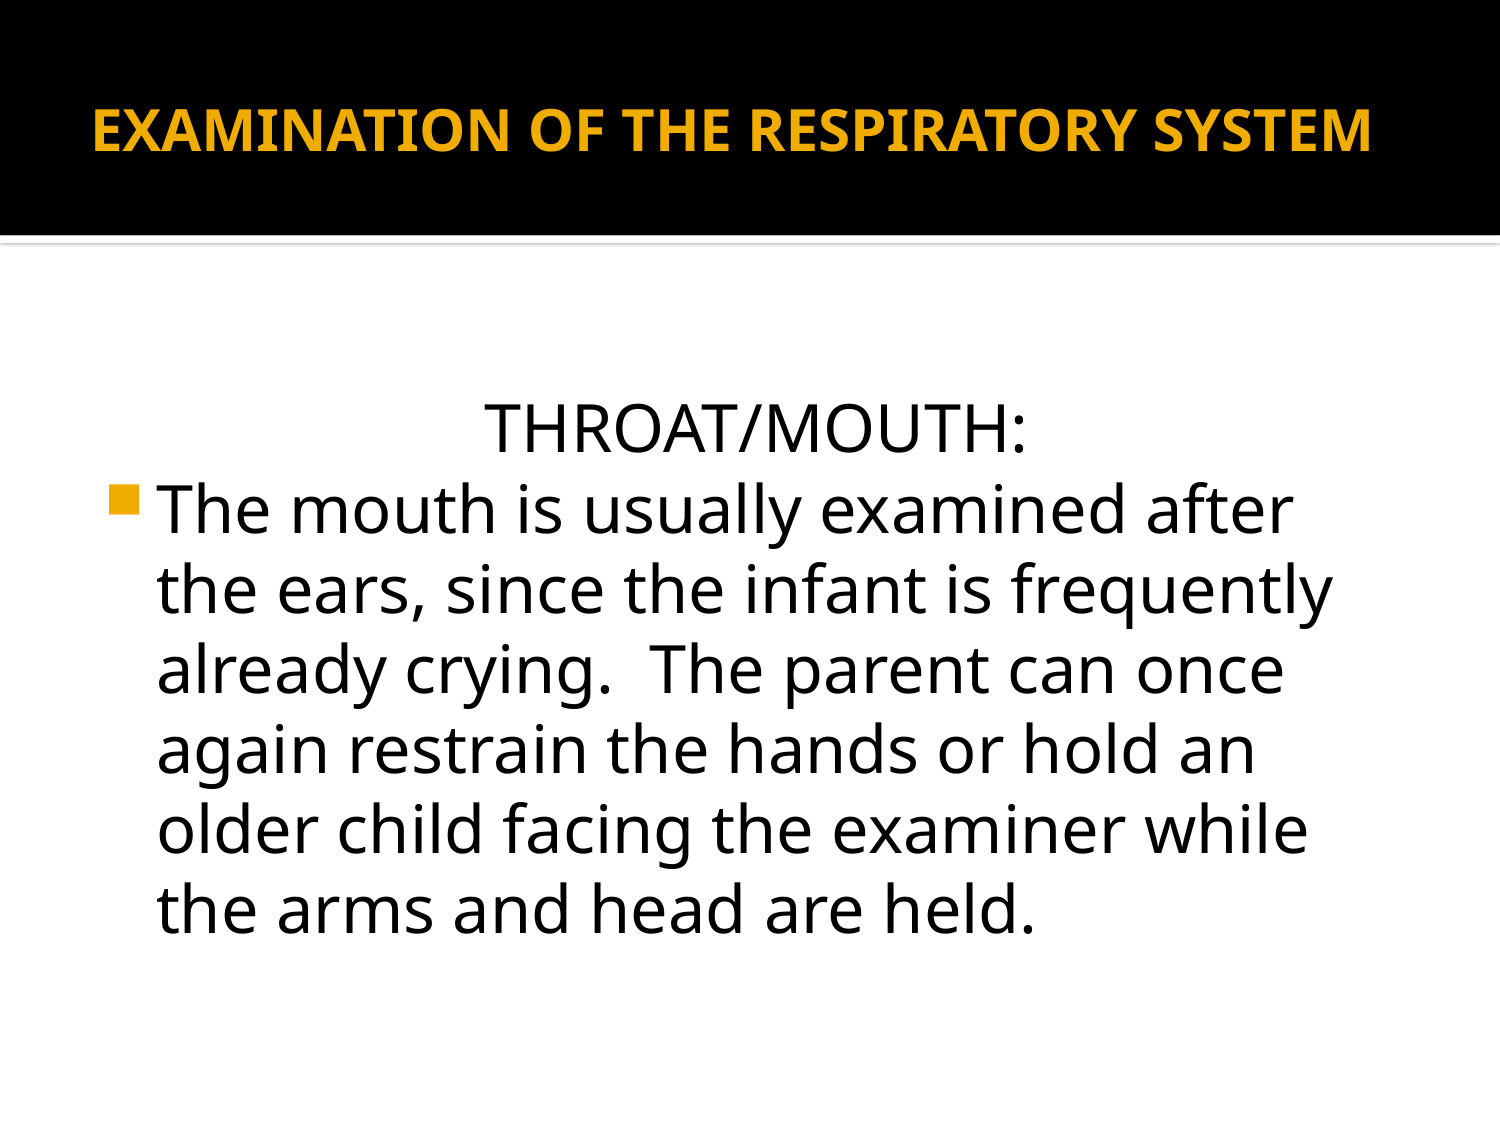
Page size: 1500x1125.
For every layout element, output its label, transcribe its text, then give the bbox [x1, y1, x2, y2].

title EXAMINATION OF THE RESPIRATORY SYSTEM [75, 25, 1425, 231]
list THROAT/MOUTH: The mouth is usually examined after the ears, since the infant is frequently already crying. The parent can once again restrain the hands or hold an older child facing the examiner while the arms and head are held. [75, 291, 1425, 1050]
